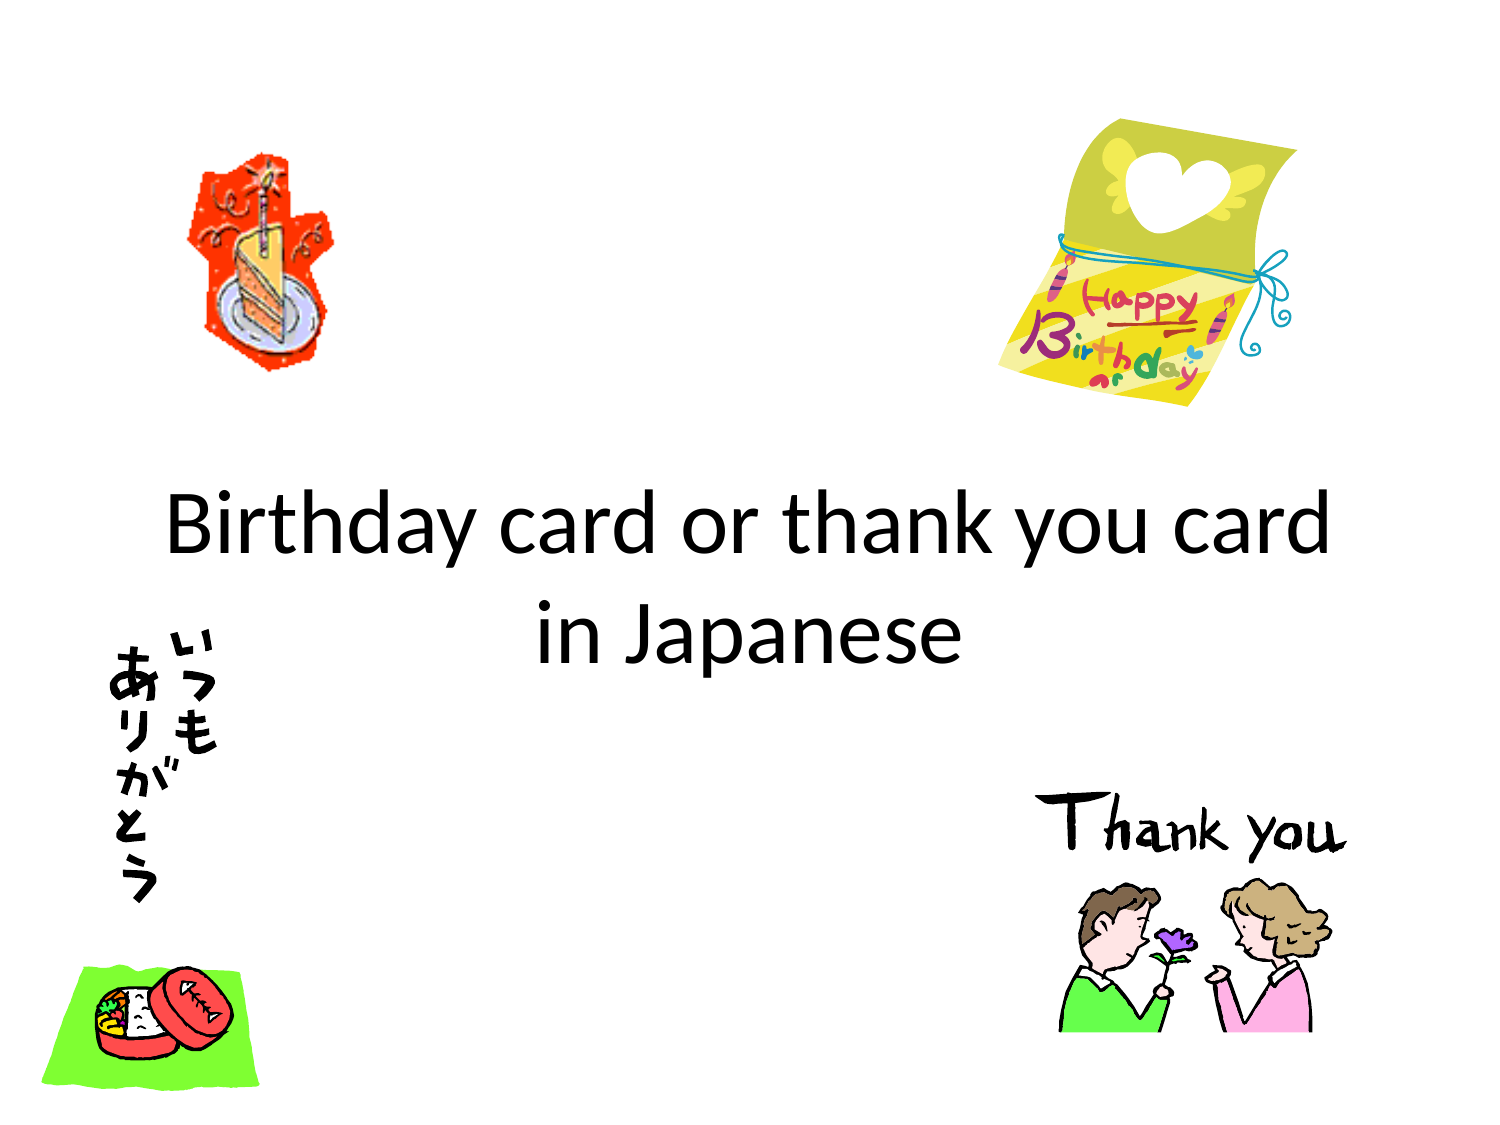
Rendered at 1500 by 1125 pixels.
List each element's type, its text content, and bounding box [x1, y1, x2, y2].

picture [40, 628, 260, 1091]
title Birthday card or thank you card in Japanese [112, 451, 1388, 693]
picture [997, 118, 1298, 407]
picture [1034, 791, 1348, 1033]
picture [182, 148, 337, 377]
